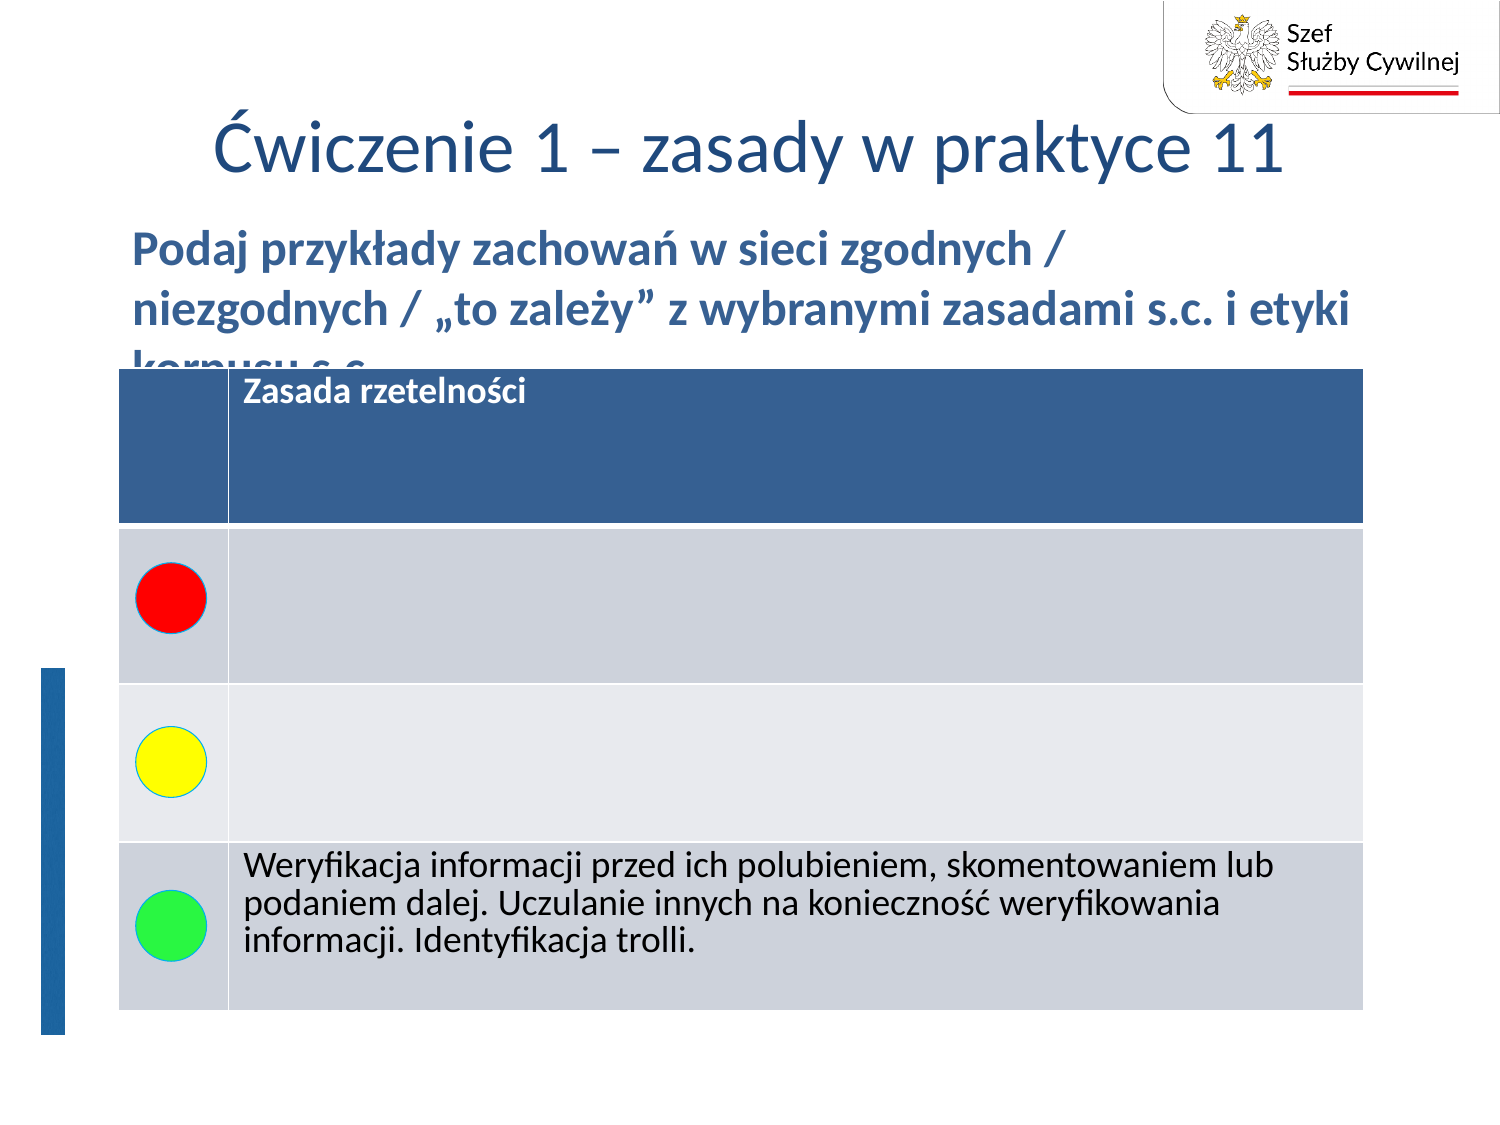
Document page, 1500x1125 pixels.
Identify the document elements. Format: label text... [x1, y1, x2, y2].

text_box Podaj przykłady zachowań w sieci zgodnych / niezgodnych / „to zależy” z wybranymi zasadami s.c. i etyki korpusu s.c. [117, 208, 1382, 403]
table_header Zasada rzetelności [229, 369, 1363, 523]
title Ćwiczenie 1 – zasady w praktyce 11 [100, 90, 1400, 215]
table_header [119, 369, 228, 523]
table_cell Weryfikacja informacji przed ich polubieniem, skomentowaniem lub podaniem dalej. Uczulanie innych na konieczność weryfikowania informacji. Identyfikacja trolli. [229, 843, 1363, 1010]
table_cell [119, 843, 228, 1010]
picture [41, 668, 65, 1035]
table_cell [229, 685, 1363, 841]
table_cell [119, 529, 228, 683]
table_cell [119, 685, 228, 841]
text_box [133, 888, 209, 964]
text_box [133, 560, 209, 636]
text_box [133, 724, 209, 800]
picture [1163, 0, 1500, 114]
table_cell [229, 529, 1363, 683]
